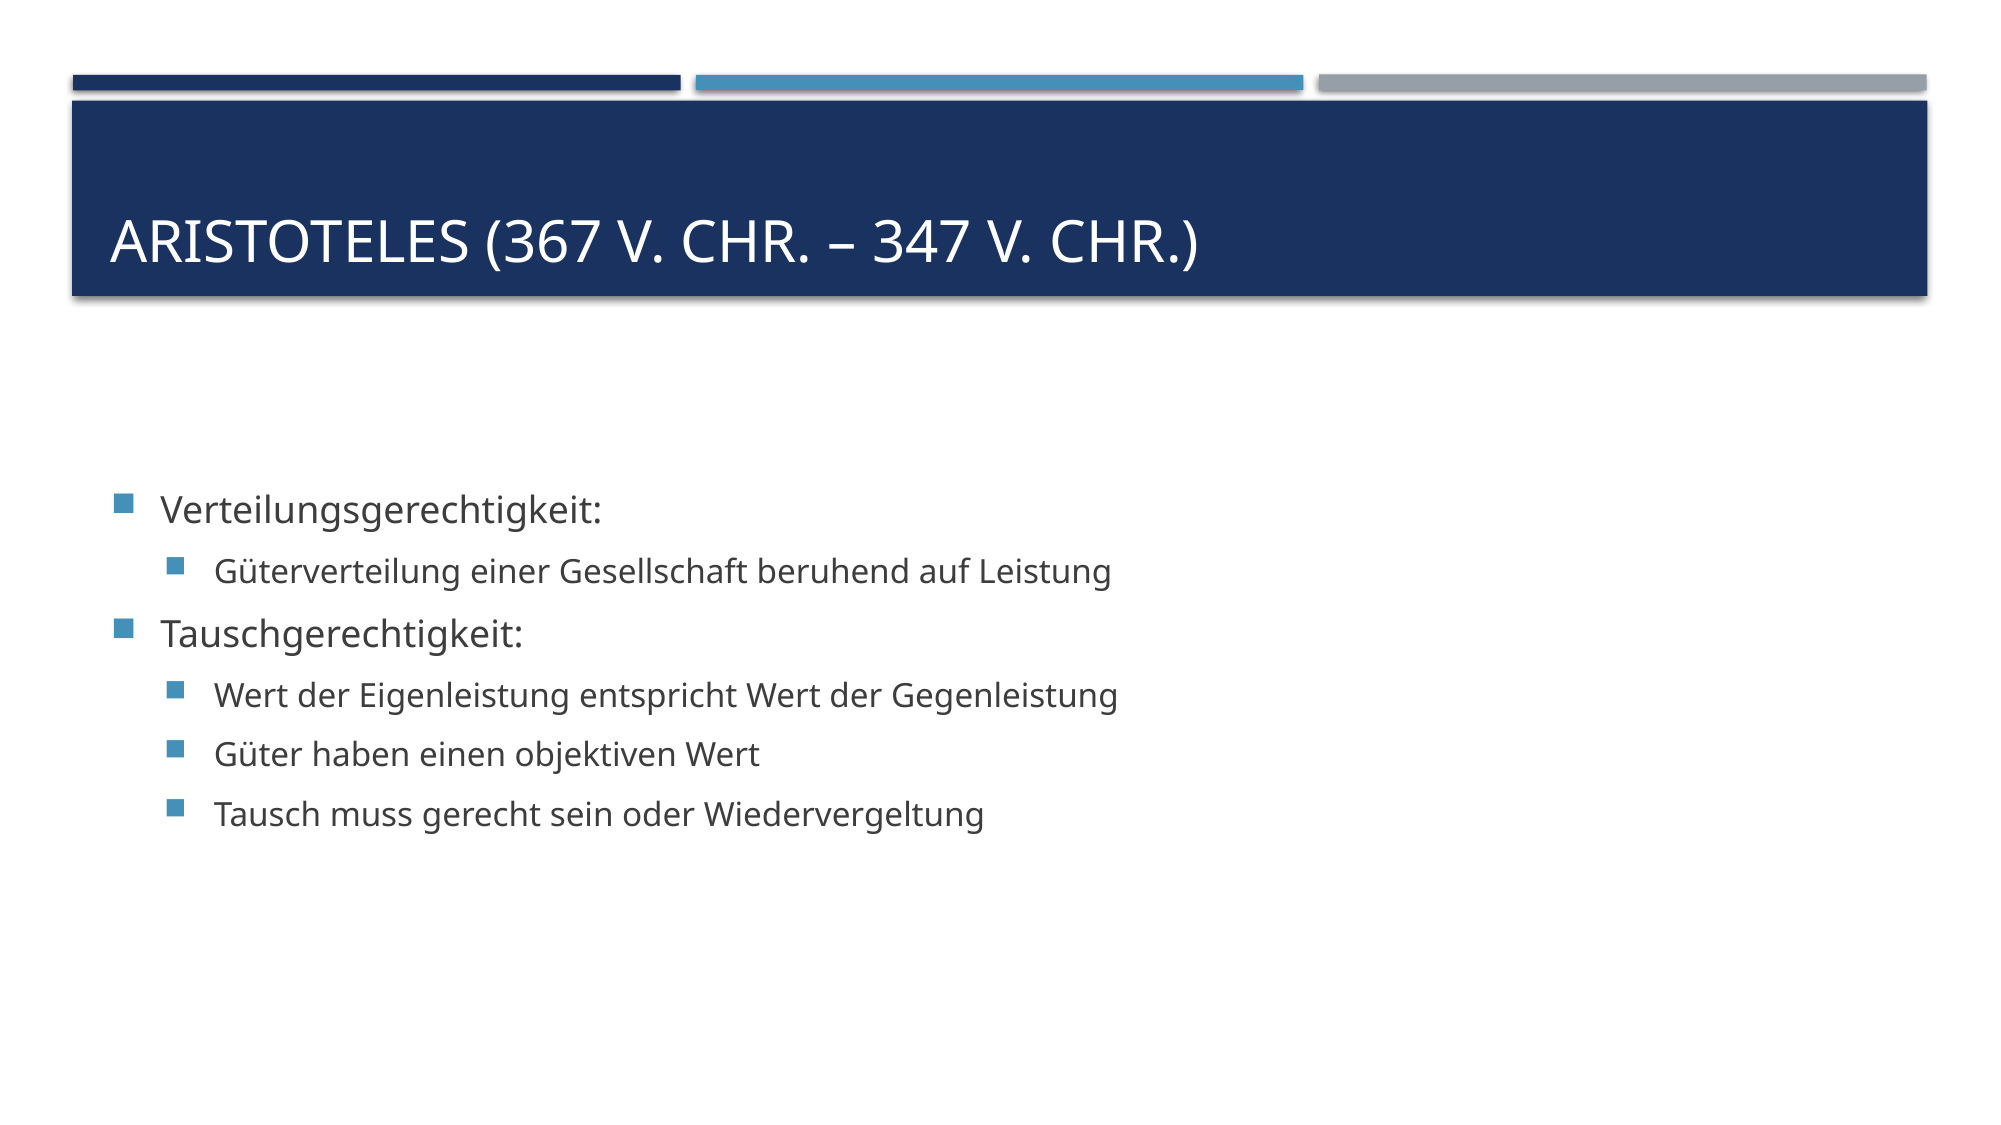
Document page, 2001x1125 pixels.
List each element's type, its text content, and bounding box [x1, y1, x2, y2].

title Aristoteles (367 v. Chr. – 347 v. Chr.) [95, 115, 1905, 282]
list Verteilungsgerechtigkeit: Güterverteilung einer Gesellschaft beruhend auf Leistung Tauschgerechtigkeit: Wert der Eigenleistung entspricht Wert der Gegenleistung Güter haben einen objektiven Wert Tausch muss gerecht sein oder Wiedervergeltung [95, 357, 1905, 962]
